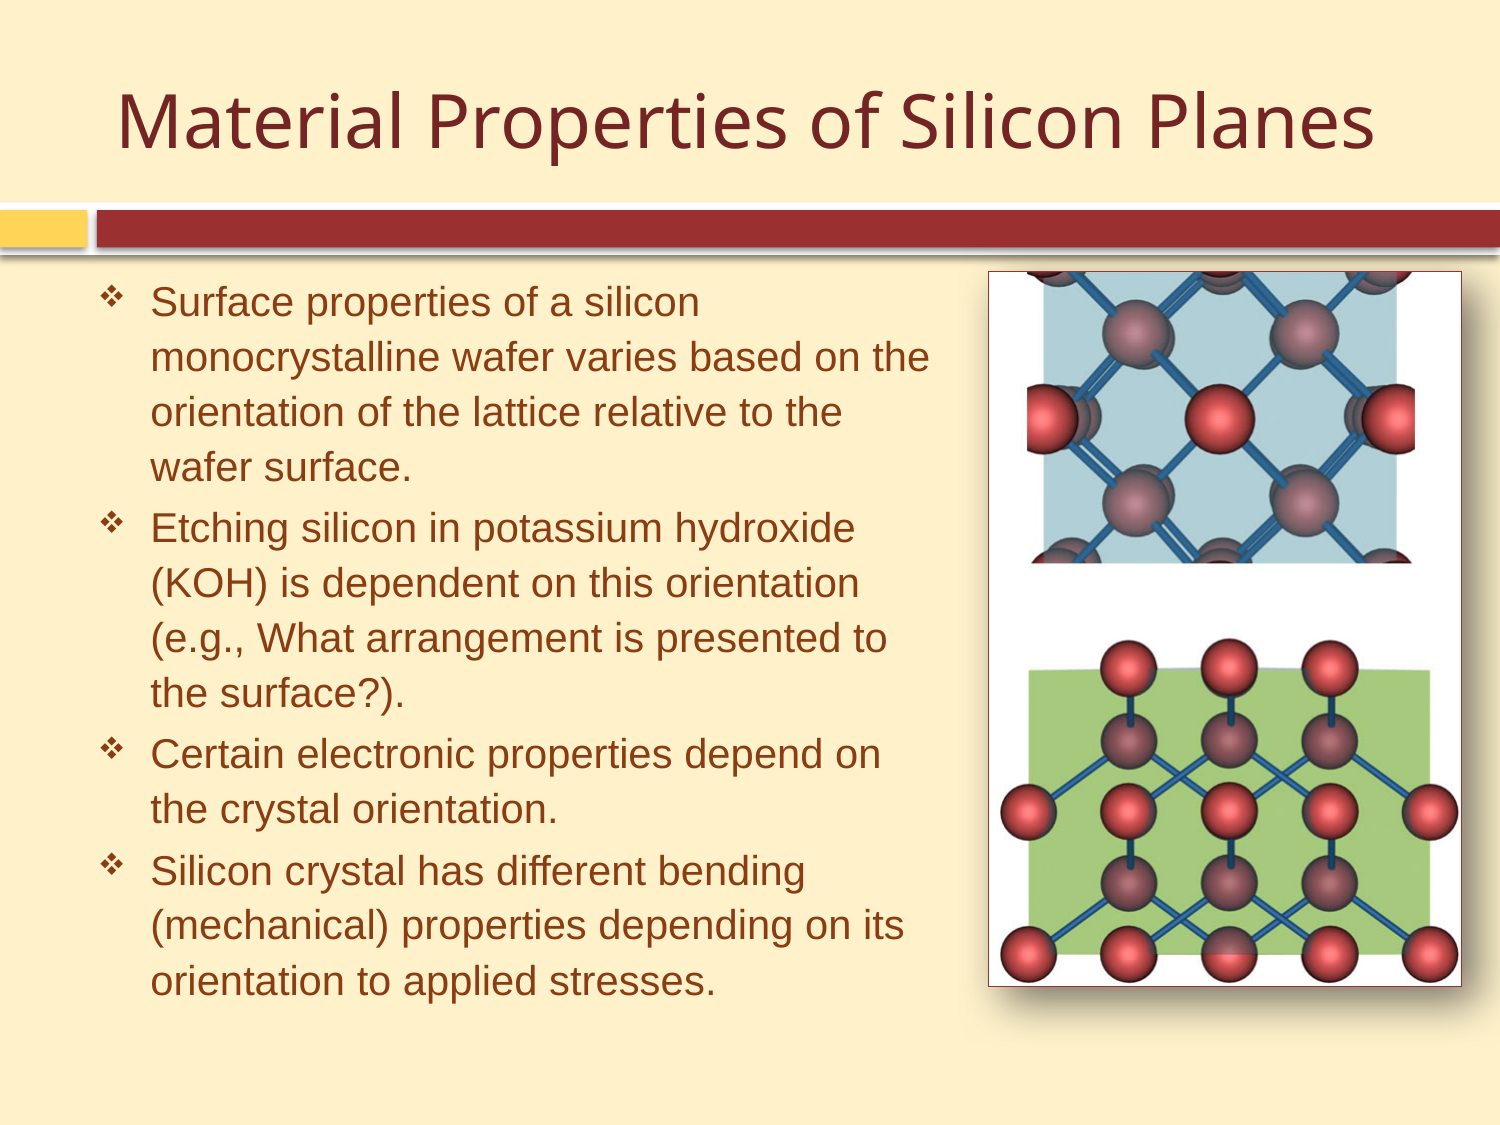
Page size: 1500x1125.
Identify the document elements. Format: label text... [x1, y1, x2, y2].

list Surface properties of a silicon monocrystalline wafer varies based on the orientation of the lattice relative to the wafer surface. Etching silicon in potassium hydroxide (KOH) is dependent on this orientation (e.g., What arrangement is presented to the surface?). Certain electronic properties depend on the crystal orientation. Silicon crystal has different bending (mechanical) properties depending on its orientation to applied stresses. [83, 262, 965, 1077]
picture [987, 271, 1462, 987]
title Material Properties of Silicon Planes [100, 37, 1438, 200]
